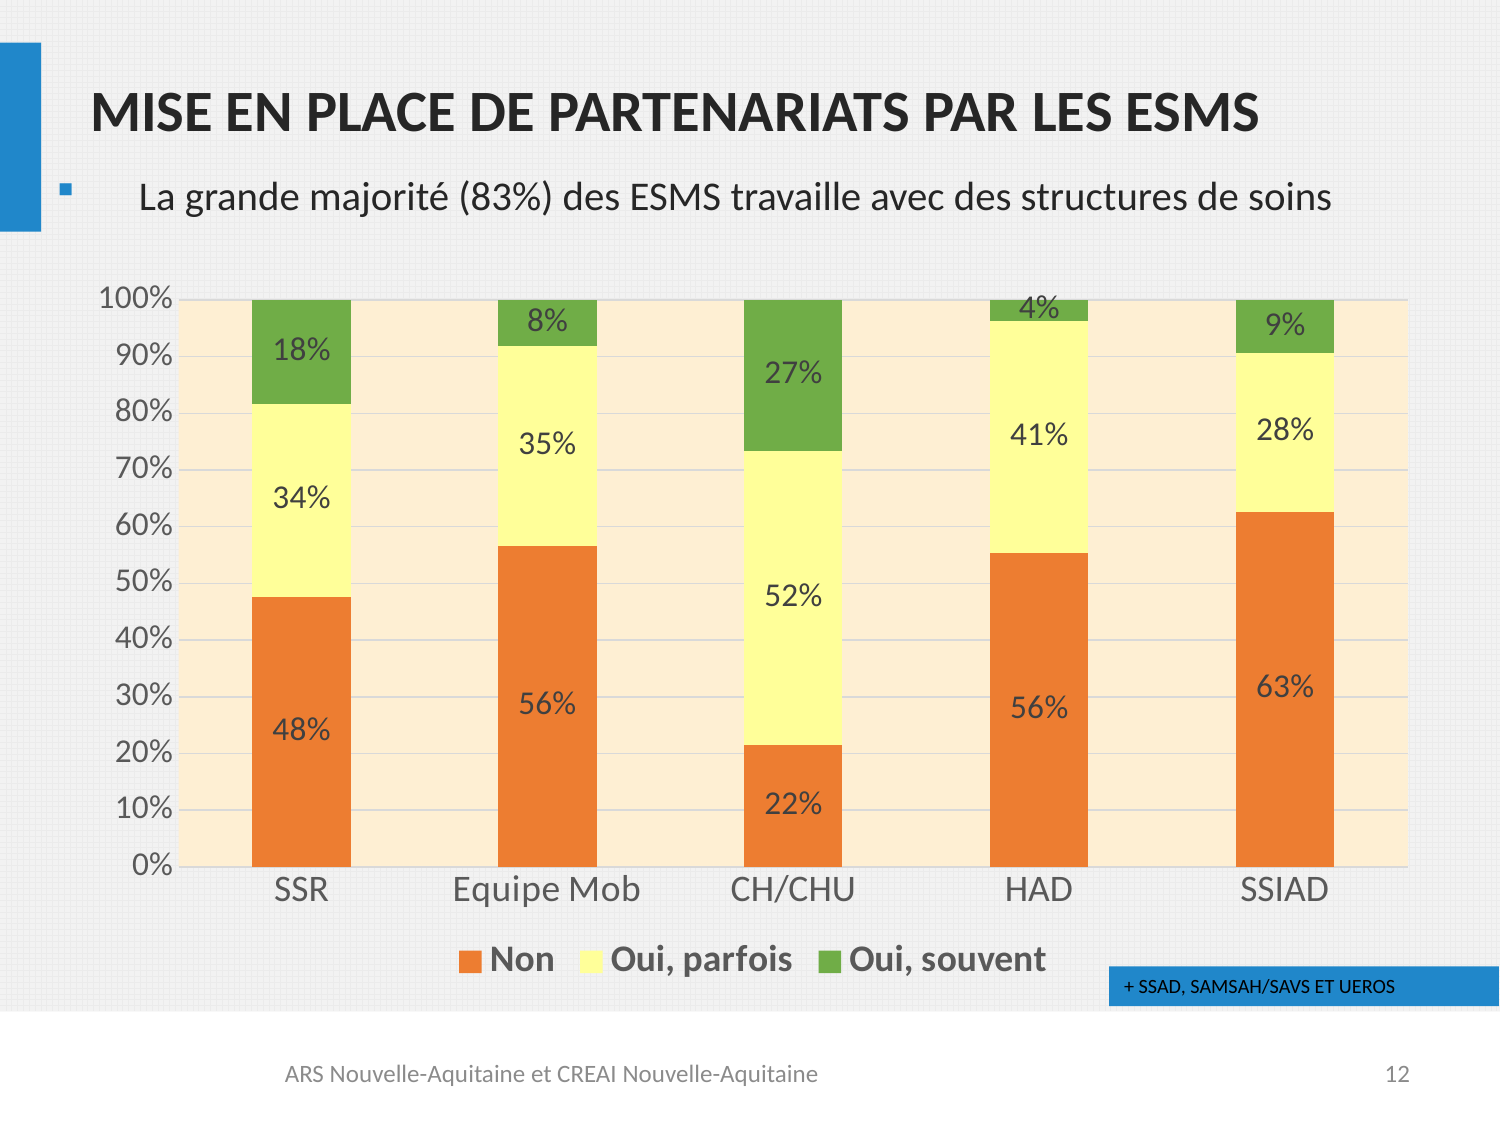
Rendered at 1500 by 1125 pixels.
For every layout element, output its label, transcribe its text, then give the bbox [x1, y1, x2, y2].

footer ARS Nouvelle-Aquitaine et CREAI Nouvelle-Aquitaine [194, 1042, 916, 1103]
title Mise en place de partenariats par les ESMS [75, 45, 1425, 171]
list La grande majorité (83%) des ESMS travaille avec des structures de soins [41, 162, 1392, 227]
slide_number 12 [1074, 1042, 1425, 1103]
text_box + SSAD, SAMSAH/SAVS et UEROS [1109, 966, 1499, 1007]
chart [70, 268, 1436, 989]
